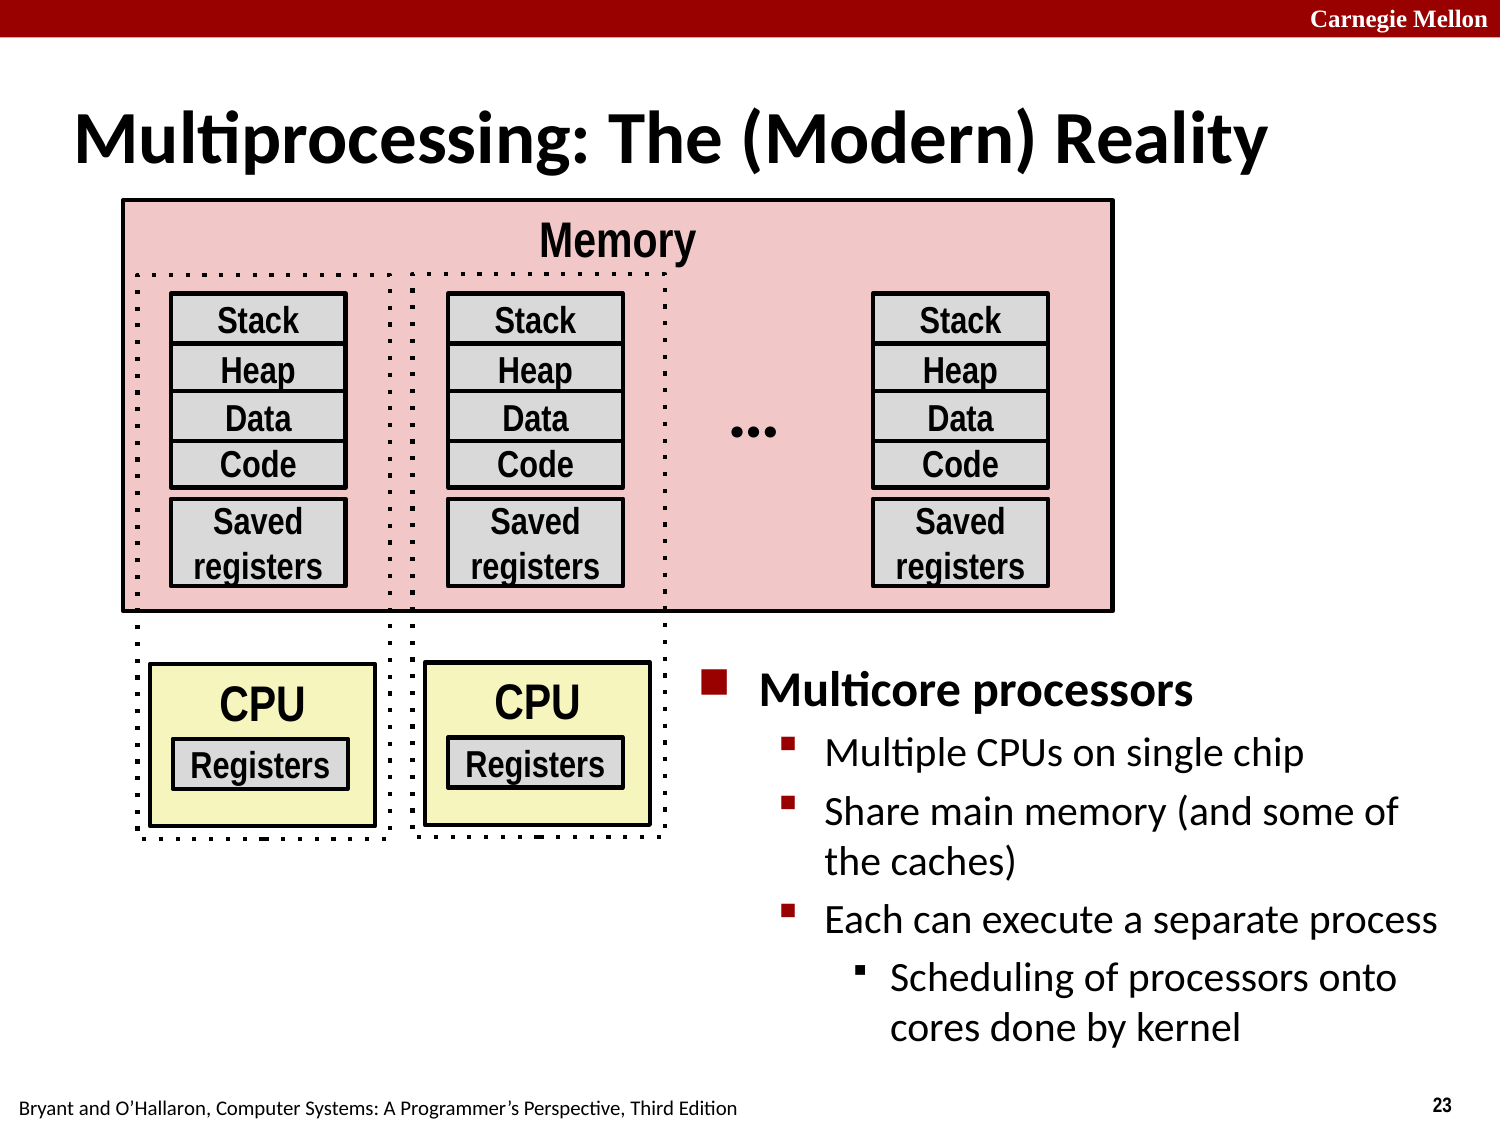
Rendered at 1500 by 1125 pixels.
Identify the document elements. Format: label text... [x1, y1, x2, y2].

text_box Stack [447, 293, 623, 343]
text_box Heap [447, 343, 623, 390]
text_box … [712, 355, 796, 460]
text_box [412, 273, 665, 838]
text_box Memory [123, 199, 1113, 612]
title Multiprocessing: The (Modern) Reality [58, 71, 1451, 197]
list Multicore processors Multiple CPUs on single chip Share main memory (and some of the caches) Each can execute a separate process Scheduling of processors onto cores done by kernel [687, 648, 1463, 1088]
text_box Heap [872, 343, 1048, 390]
text_box Data [872, 390, 1048, 441]
text_box Data [447, 390, 623, 441]
text_box Code [872, 441, 1048, 488]
text_box Stack [872, 293, 1048, 343]
text_box [137, 274, 390, 839]
text_box Saved registers [447, 498, 623, 587]
text_box Code [447, 441, 623, 488]
text_box Saved registers [872, 498, 1048, 587]
